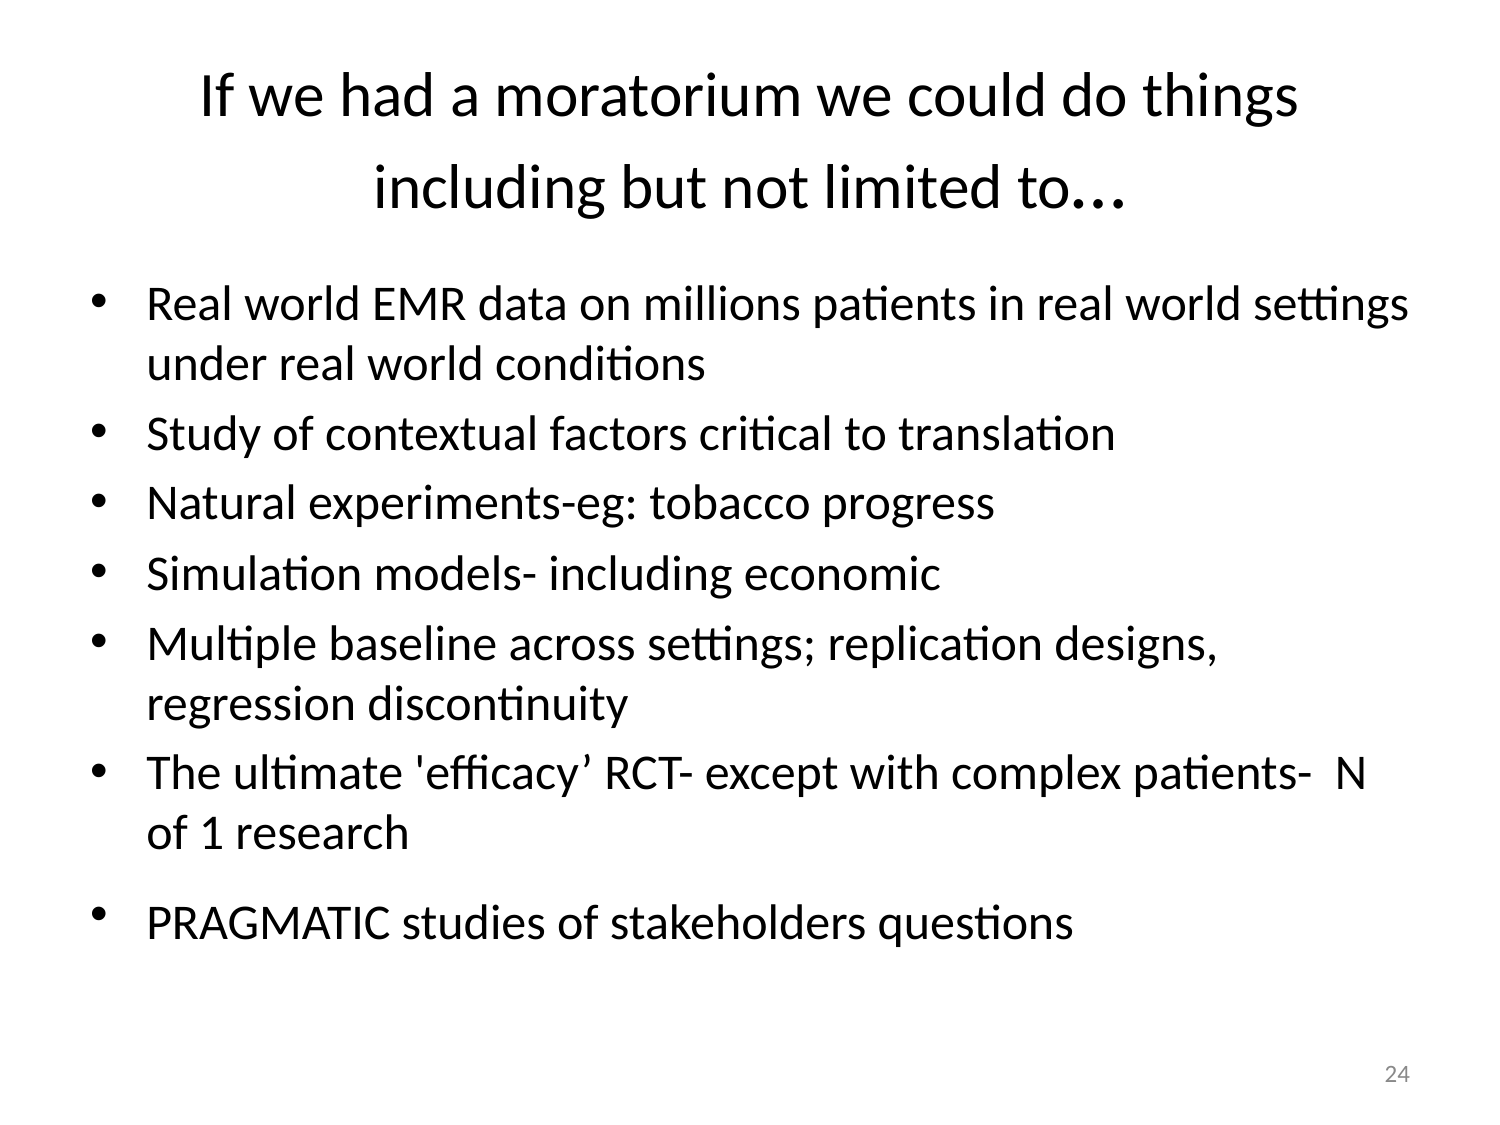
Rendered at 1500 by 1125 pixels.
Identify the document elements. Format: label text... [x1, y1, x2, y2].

slide_number 24 [1074, 1042, 1425, 1103]
list Real world EMR data on millions patients in real world settings under real world conditions Study of contextual factors critical to translation Natural experiments-eg: tobacco progress Simulation models- including economic Multiple baseline across settings; replication designs, regression discontinuity The ultimate 'efficacy’ RCT- except with complex patients- N of 1 research PRAGMATIC studies of stakeholders questions [74, 262, 1426, 1006]
title If we had a moratorium we could do things including but not limited to… [74, 44, 1426, 233]
